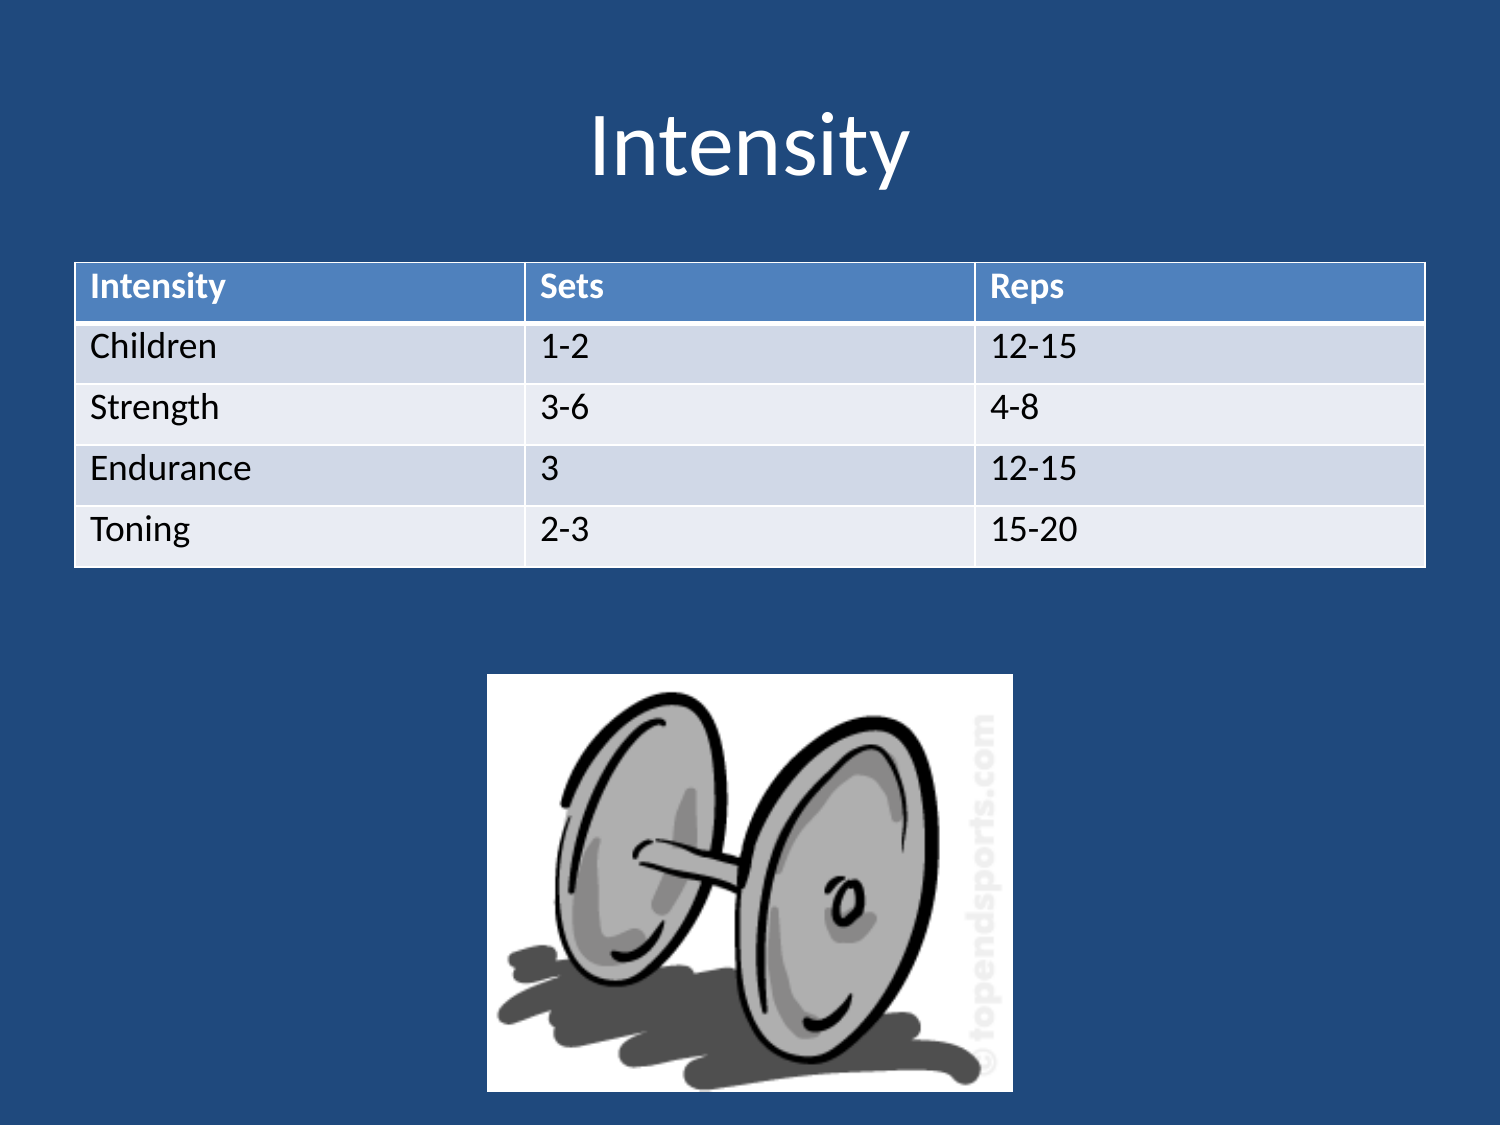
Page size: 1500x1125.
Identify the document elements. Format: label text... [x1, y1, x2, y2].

table_cell 4-8 [976, 385, 1424, 444]
table_cell 12-15 [976, 326, 1424, 383]
table_cell 12-15 [976, 446, 1424, 505]
table_cell Strength [76, 385, 524, 444]
table_header Sets [526, 263, 974, 321]
table_header Reps [976, 263, 1424, 321]
table_cell 1-2 [526, 326, 974, 383]
table_cell 3 [526, 446, 974, 505]
table_cell 15-20 [976, 507, 1424, 566]
table_cell 2-3 [526, 507, 974, 566]
picture [487, 674, 1013, 1092]
table_cell Endurance [76, 446, 524, 505]
table_header Intensity [76, 263, 524, 321]
table_cell Children [76, 326, 524, 383]
title Intensity [75, 45, 1425, 233]
table_cell 3-6 [526, 385, 974, 444]
table_cell Toning [76, 507, 524, 566]
